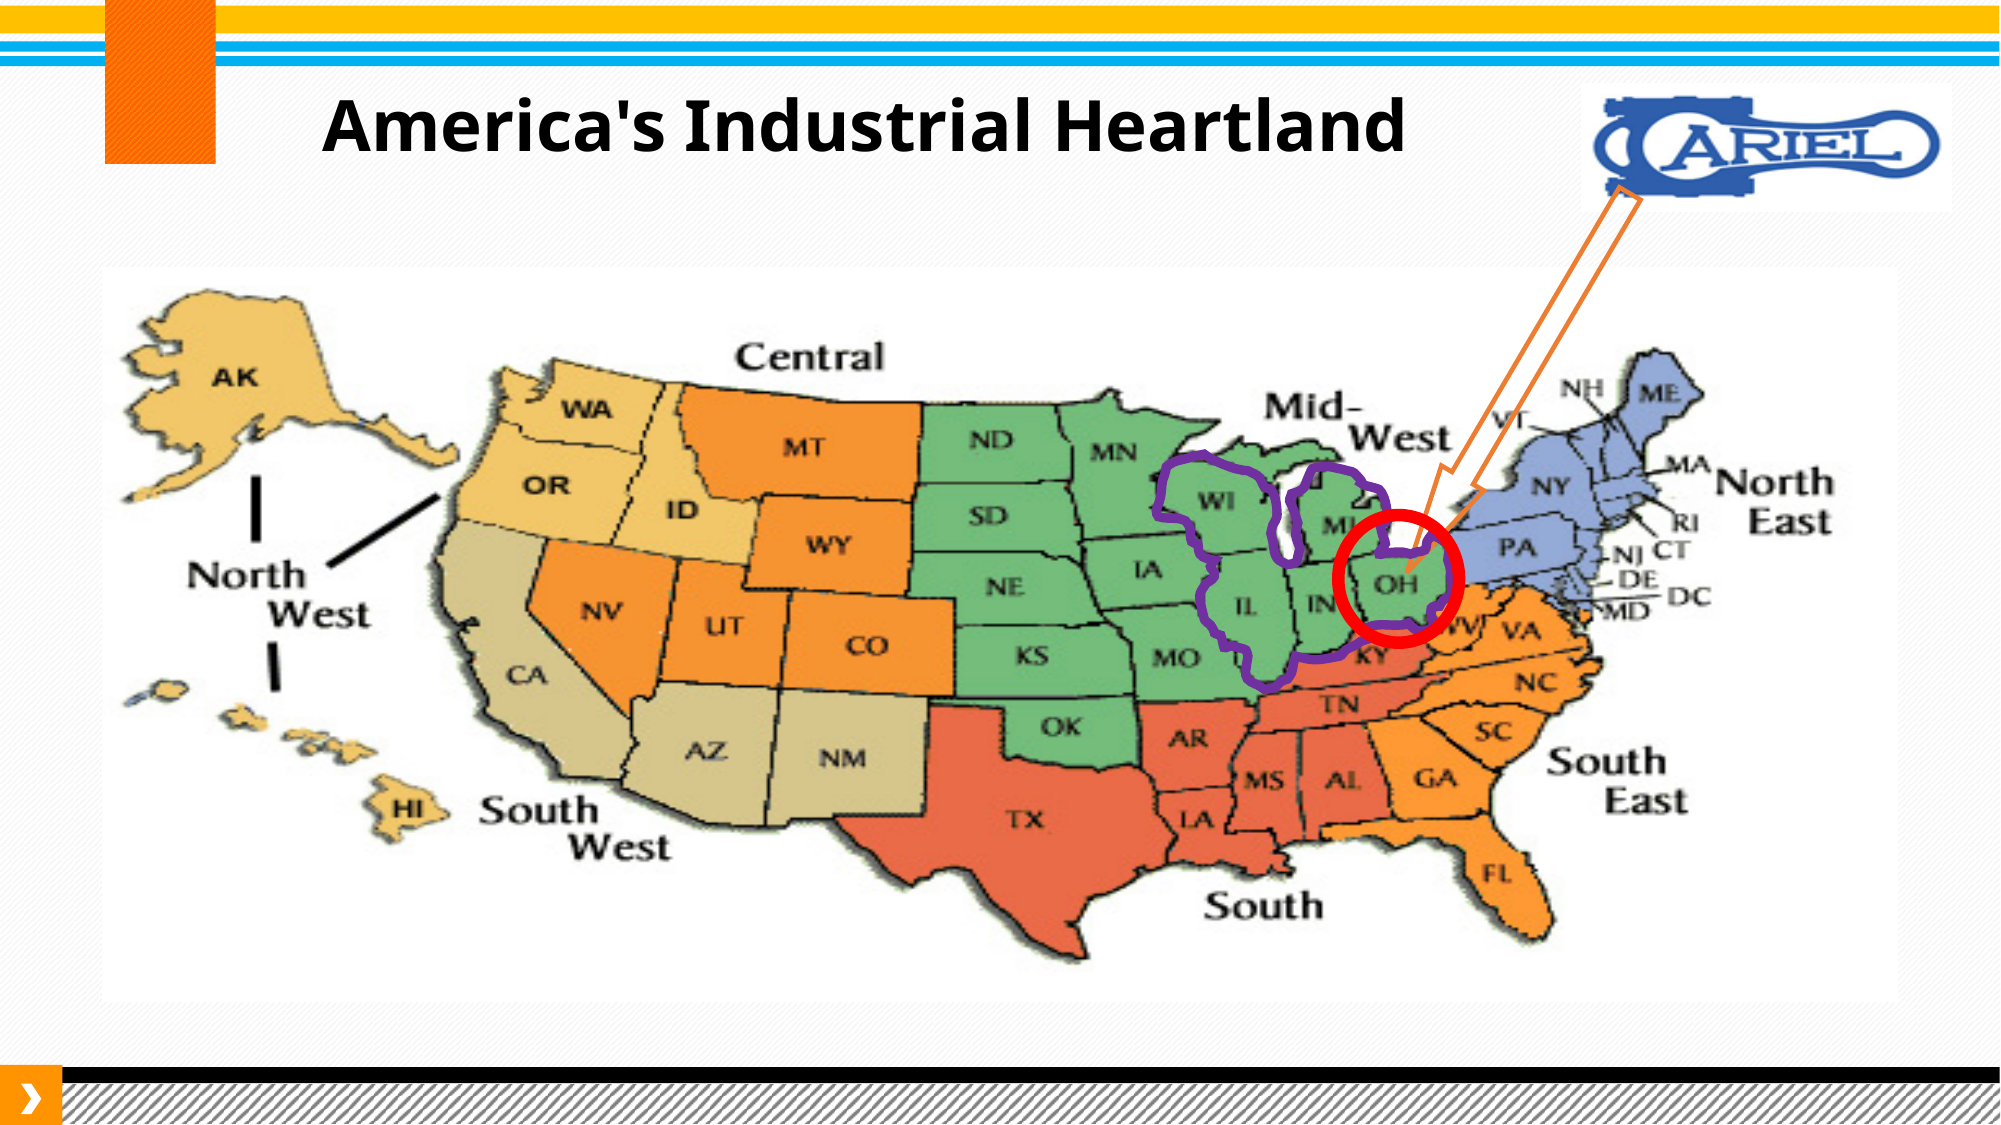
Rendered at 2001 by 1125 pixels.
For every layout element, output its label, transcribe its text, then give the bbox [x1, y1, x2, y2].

picture [0, 0, 2001, 1125]
text_box [1574, 220, 1629, 263]
title America's Industrial Heartland [308, 83, 1526, 208]
